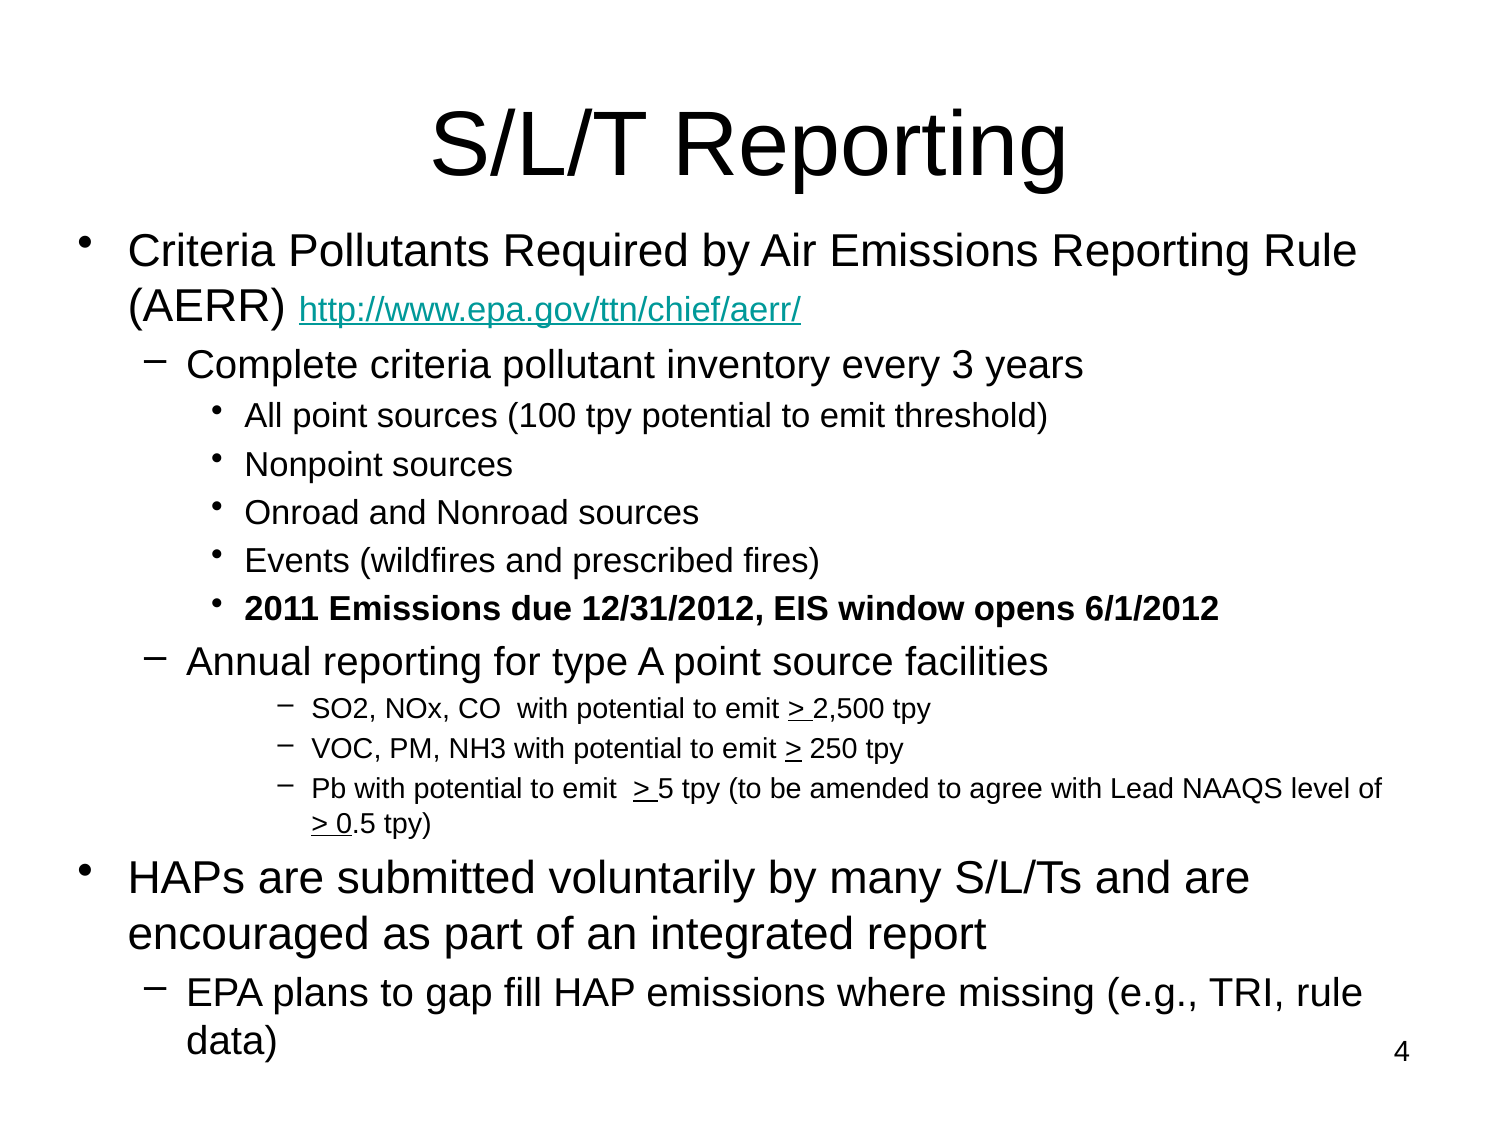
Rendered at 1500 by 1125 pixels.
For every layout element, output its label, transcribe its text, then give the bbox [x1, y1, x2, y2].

title S/L/T Reporting [74, 44, 1426, 233]
slide_number 4 [1074, 1024, 1426, 1103]
list Criteria Pollutants Required by Air Emissions Reporting Rule (AERR) http://www.epa.gov/ttn/chief/aerr/ Complete criteria pollutant inventory every 3 years All point sources (100 tpy potential to emit threshold) Nonpoint sources Onroad and Nonroad sources Events (wildfires and prescribed fires) 2011 Emissions due 12/31/2012, EIS window opens 6/1/2012 Annual reporting for type A point source facilities SO2, NOx, CO with potential to emit > 2,500 tpy VOC, PM, NH3 with potential to emit > 250 tpy Pb with potential to emit > 5 tpy (to be amended to agree with Lead NAAQS level of > 0.5 tpy) HAPs are submitted voluntarily by many S/L/Ts and are encouraged as part of an integrated report EPA plans to gap fill HAP emissions where missing (e.g., TRI, rule data) [62, 212, 1413, 1076]
